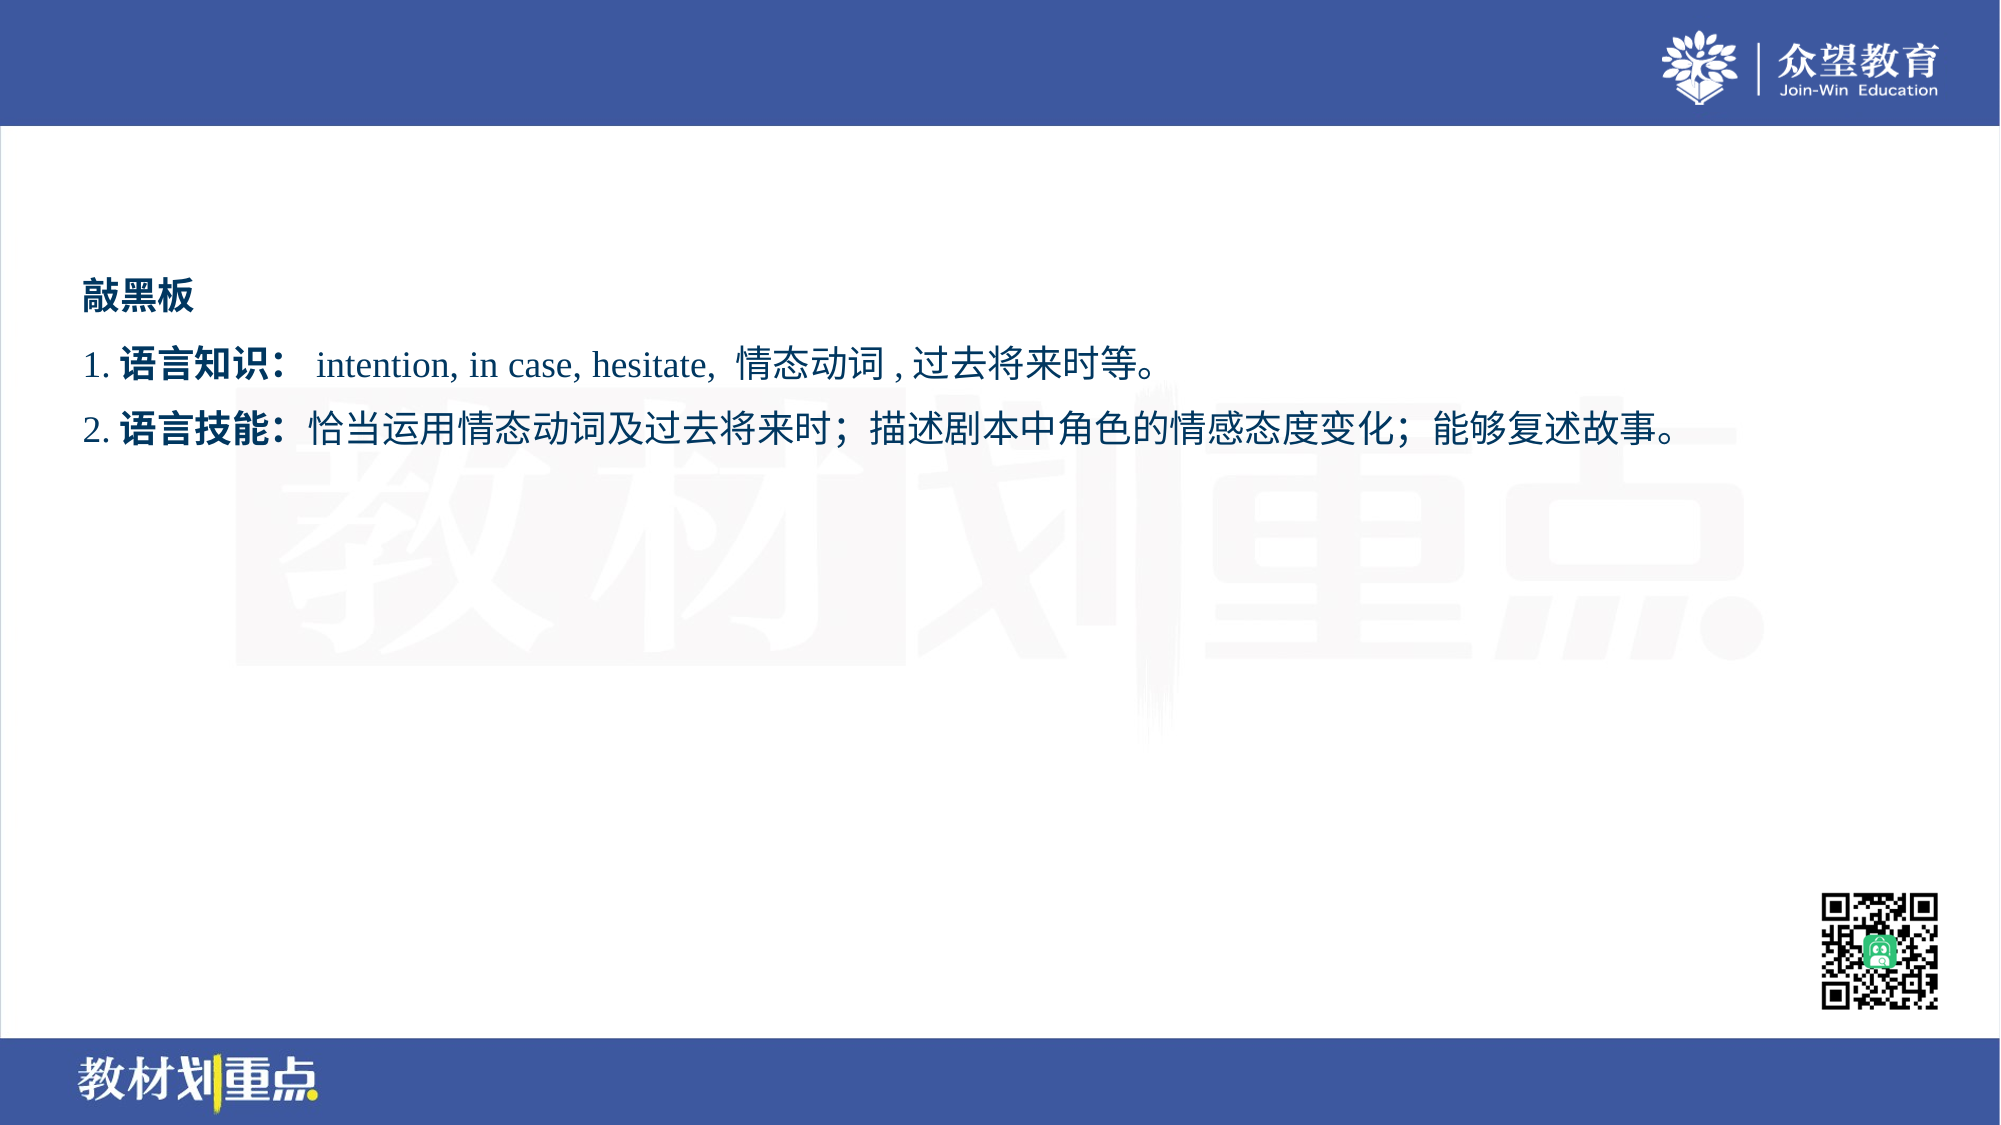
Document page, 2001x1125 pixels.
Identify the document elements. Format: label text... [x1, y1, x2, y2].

text_box 敲黑板 1.语言知识：intention, in case, hesitate, 情态动词,过去将来时等。 2.语言技能：恰当运用情态动词及过去将来时；描述剧本中角色的情感态度变化；能够复述故事。 [82, 247, 1817, 444]
picture [0, 0, 2000, 1125]
